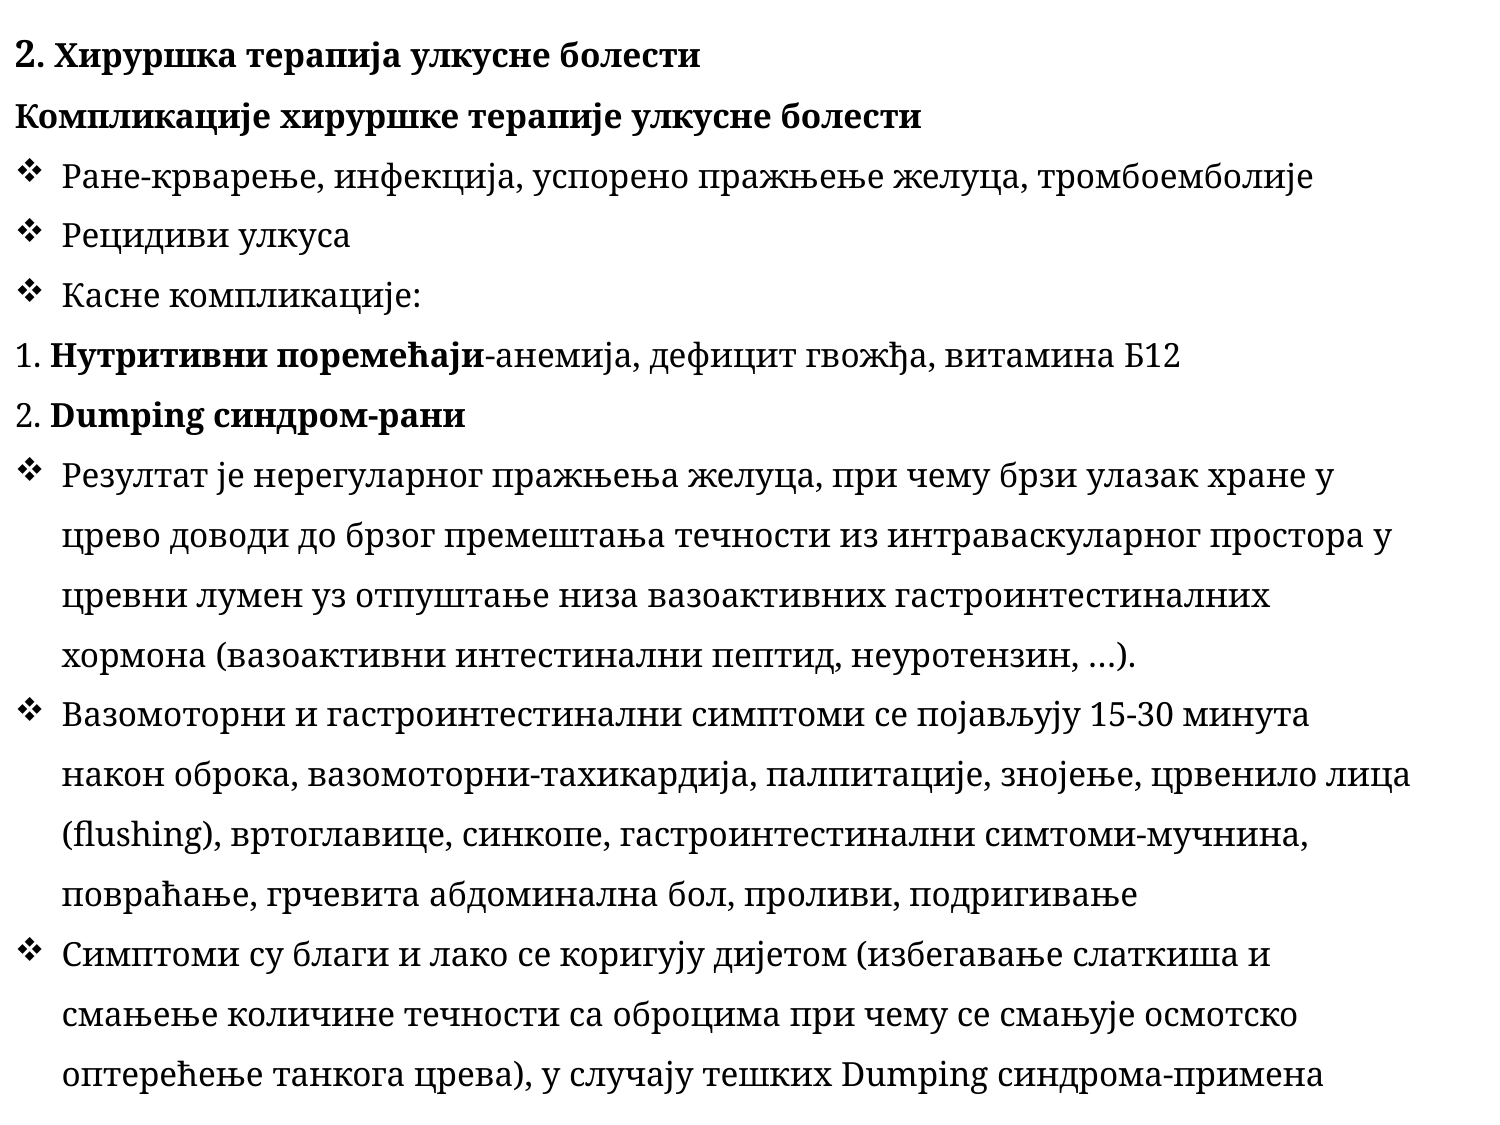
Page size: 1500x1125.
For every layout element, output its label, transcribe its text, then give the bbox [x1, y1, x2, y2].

text_box 2. Хируршка терапија улкусне болести Компликације хируршке терапије улкусне болести Ране-крварење, инфекција, успорено пражњење желуца, тромбоемболије Рецидиви улкуса Касне компликације: 1. Нутритивни поремећаји-анемија, дефицит гвожђа, витамина Б12 2. Dumping синдром-рани Резултат је нерегуларног пражњења желуца, при чему брзи улазак хране у црево доводи до брзог премештања течности из интраваскуларног простора у цревни лумен уз отпуштање низа вазоактивних гастроинтестиналних хормона (вазоактивни интестинални пептид, неуротензин, …). Вазомоторни и гастроинтестинални симптоми се појављују 15-30 минута након оброка, вазомоторни-тахикардија, палпитације, знојење, црвенило лица (flushing), вртоглавице, синкопе, гастроинтестинални симтоми-мучнина, повраћање, грчевита абдоминална бол, проливи, подригивање Симптоми су благи и лако се коригују дијетом (избегавање слаткиша и смањење количине течности са оброцима при чему се смањује осмотско оптерећење танкога црева), у случају тешких Dumping синдрома-примена октреотида [0, 0, 1430, 1125]
